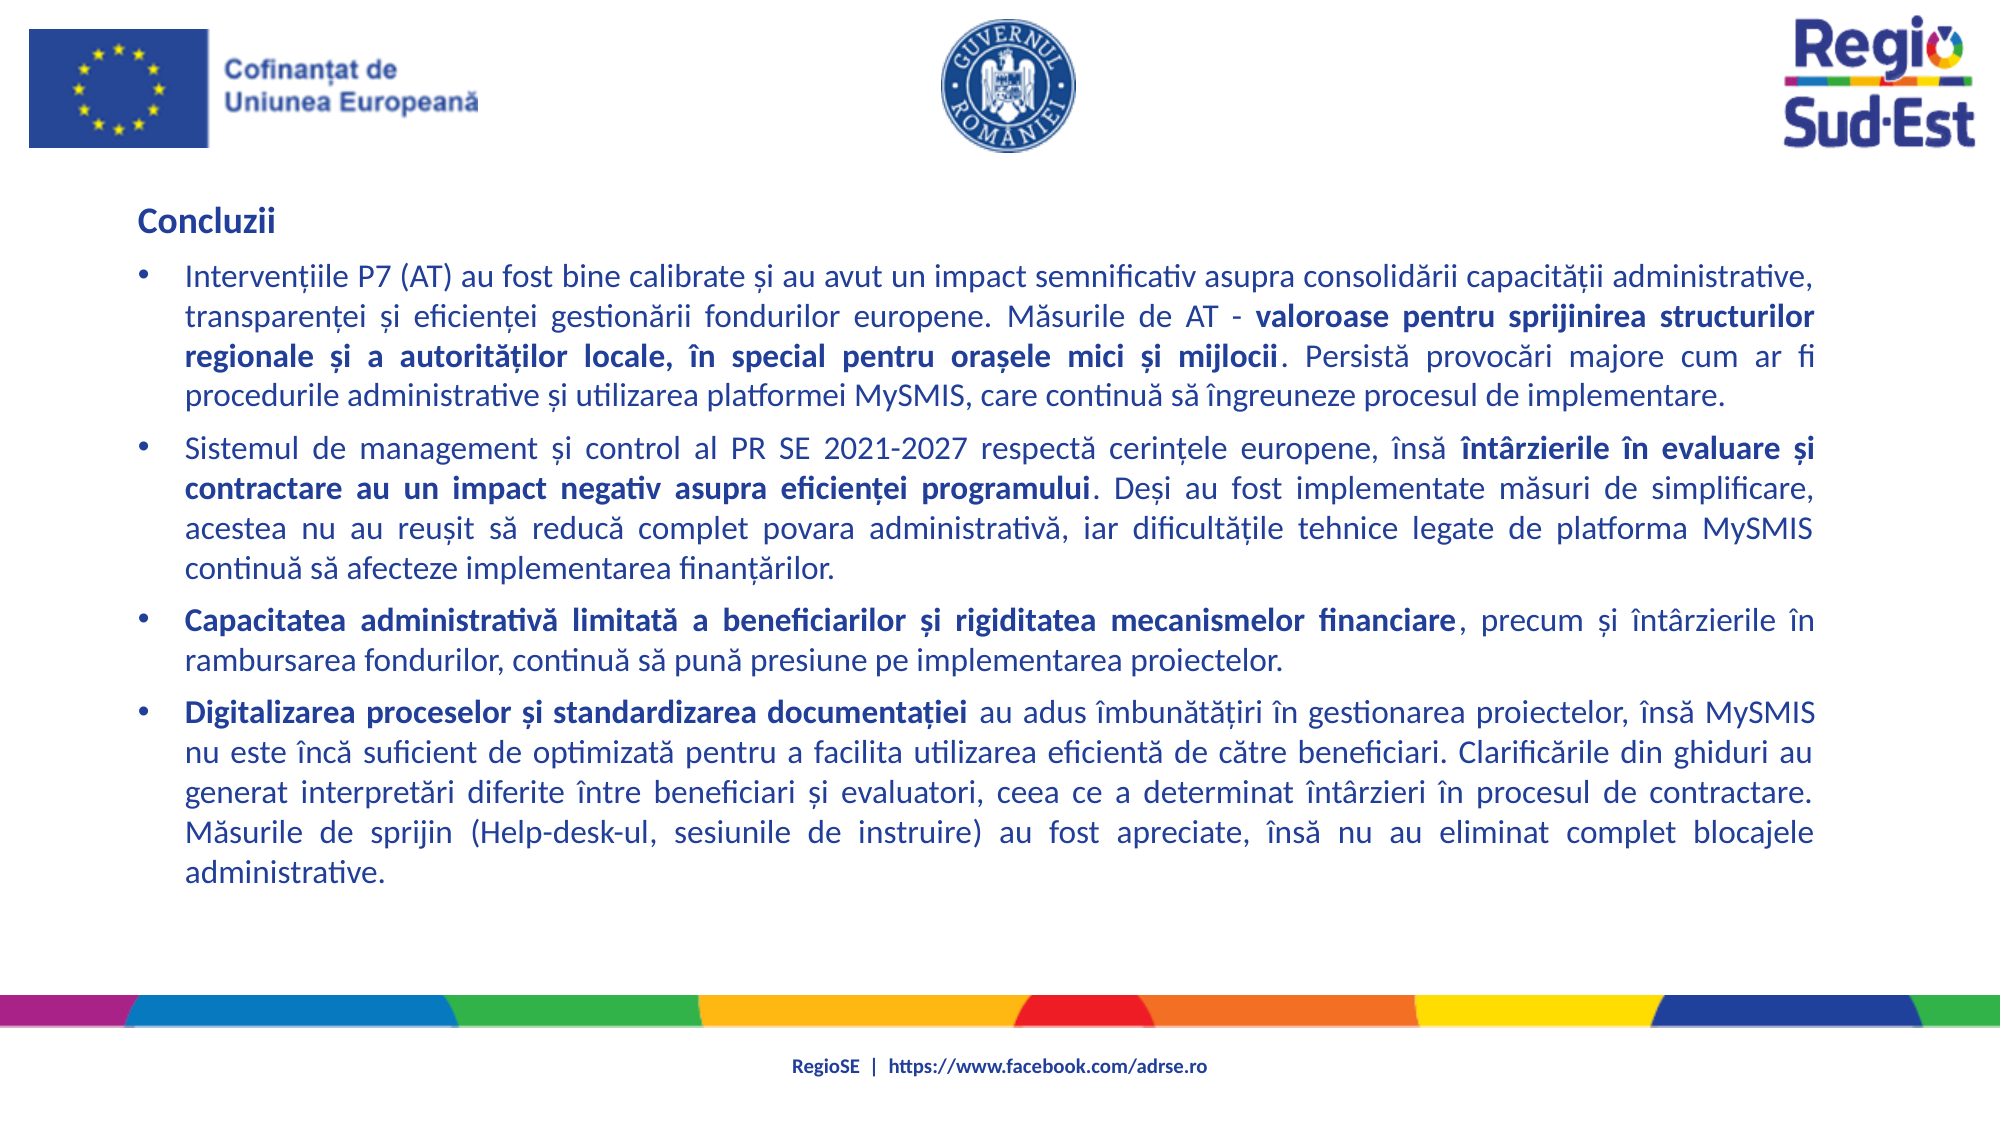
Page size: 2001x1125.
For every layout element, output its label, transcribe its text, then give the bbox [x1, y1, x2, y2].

text_box RegioSE | https://www.facebook.com/adrse.ro [776, 1029, 1223, 1085]
picture [0, 995, 2000, 1029]
picture [28, 28, 478, 148]
picture [941, 19, 1076, 153]
text_box Intervențiile P7 (AT) au fost bine calibrate și au avut un impact semnificativ asupra consolidării capacității administrative, transparenței și eficienței gestionării fondurilor europene. Măsurile de AT - valoroase pentru sprijinirea structurilor regionale și a autorităților locale, în special pentru orașele mici și mijlocii. Persistă provocări majore cum ar fi procedurile administrative și utilizarea platformei MySMIS, care continuă să îngreuneze procesul de implementare. Sistemul de management și control al PR SE 2021-2027 respectă cerințele europene, însă întârzierile în evaluare și contractare au un impact negativ asupra eficienței programului. Deși au fost implementate măsuri de simplificare, acestea nu au reușit să reducă complet povara administrativă, iar dificultățile tehnice legate de platforma MySMIS continuă să afecteze implementarea finanțărilor. Capacitatea administrativă limitată a beneficiarilor și rigiditatea mecanismelor financiare, precum și întârzierile în rambursarea fondurilor, continuă să pună presiune pe implementarea proiectelor. Digitalizarea proceselor și standardizarea documentației au adus îmbunătățiri în gestionarea proiectelor, însă MySMIS nu este încă suficient de optimizată pentru a facilita utilizarea eficientă de către beneficiari. Clarificările din ghiduri au generat interpretări diferite între beneficiari și evaluatori, ceea ce a determinat întârzieri în procesul de contractare. Măsurile de sprijin (Help-desk-ul, sesiunile de instruire) au fost apreciate, însă nu au eliminat complet blocajele administrative. [123, 246, 1831, 951]
picture [1759, 0, 2000, 220]
text_box Concluzii [123, 188, 1223, 246]
